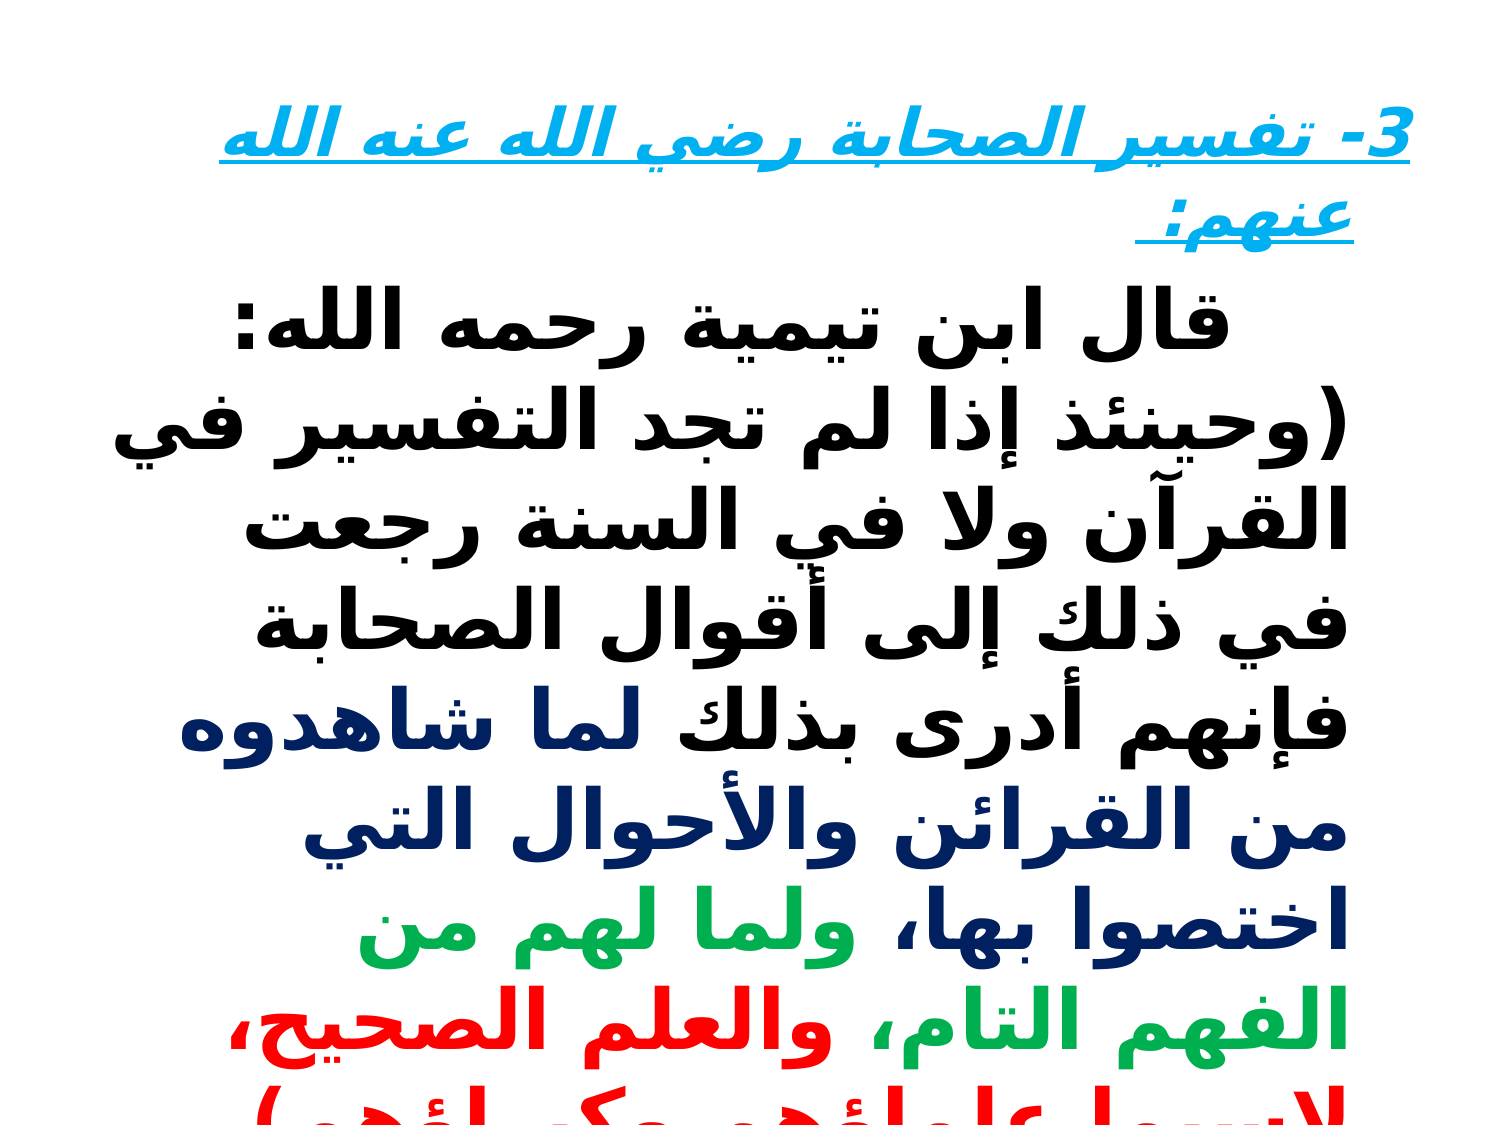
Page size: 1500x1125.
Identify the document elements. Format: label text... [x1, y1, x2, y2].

list 3- تفسير الصحابة رضي الله عنه الله عنهم: قال ابن تيمية رحمه الله: (وحينئذ إذا لم تجد التفسير في القرآن ولا في السنة رجعت في ذلك إلى أقوال الصحابة فإنهم أدرى بذلك لما شاهدوه من القرائن والأحوال التي اختصوا بها، ولما لهم من الفهم التام، والعلم الصحيح، لاسيما علماؤهم وكبراؤهم). [75, 82, 1425, 1005]
